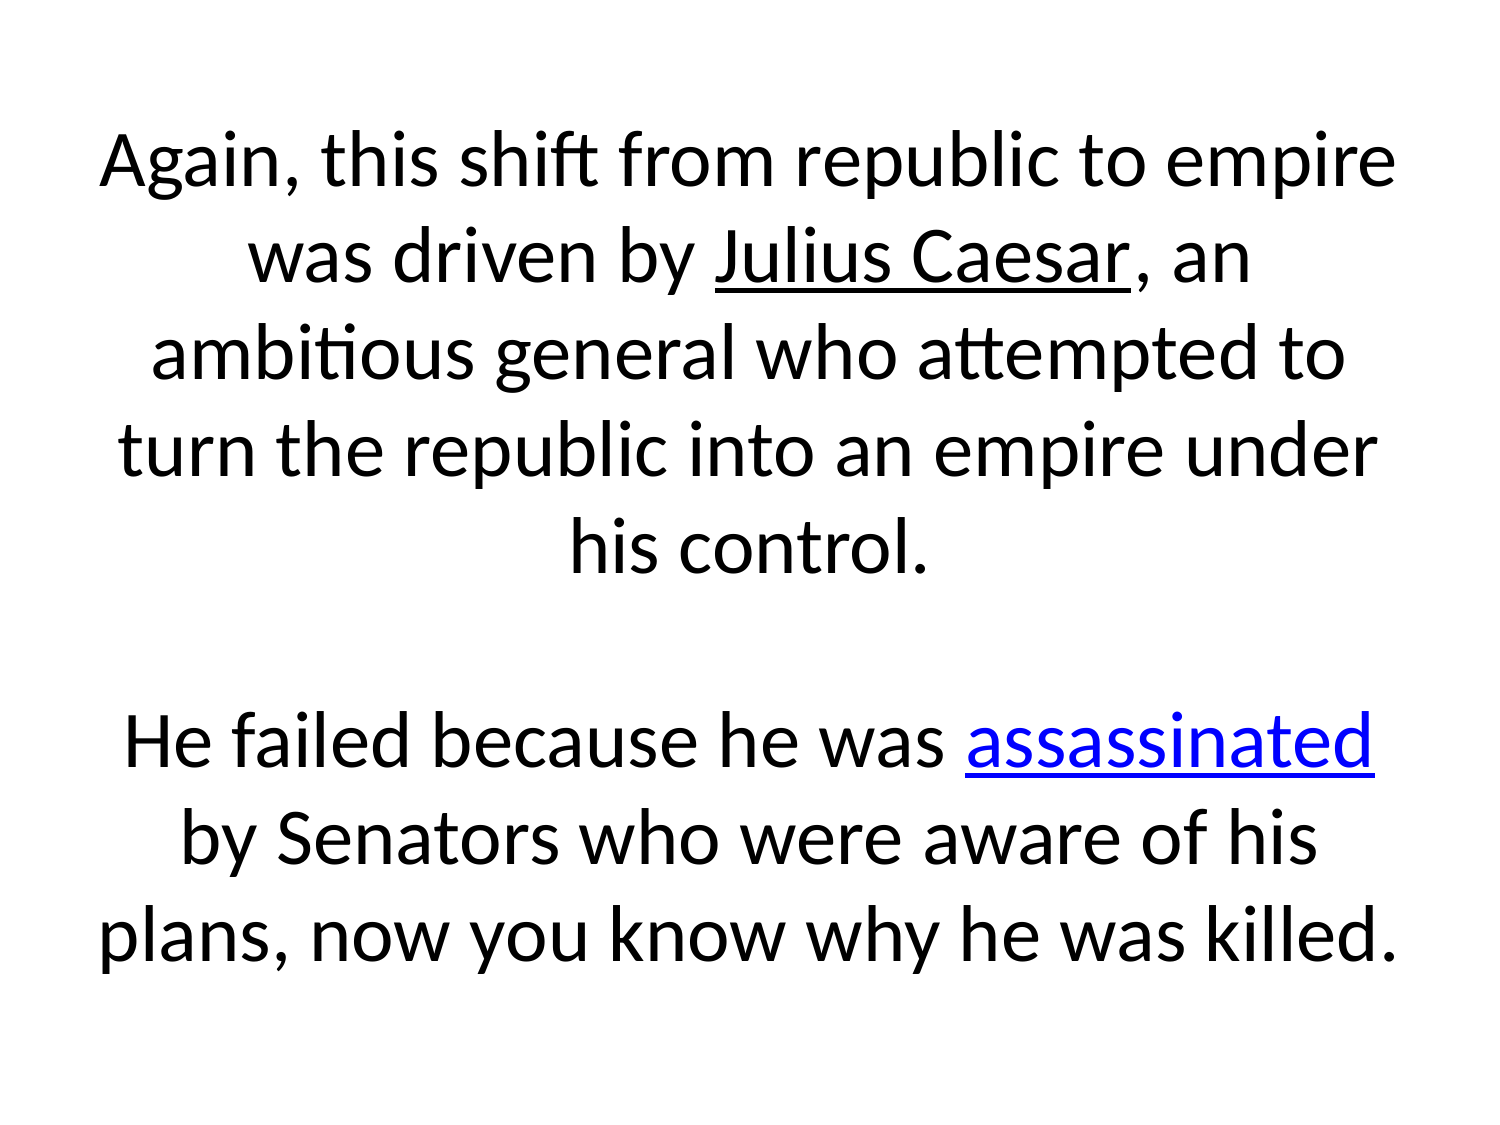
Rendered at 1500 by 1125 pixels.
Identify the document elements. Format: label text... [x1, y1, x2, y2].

title Again, this shift from republic to empire was driven by Julius Caesar, an ambitious general who attempted to turn the republic into an empire under his control. He failed because he was assassinated by Senators who were aware of his plans, now you know why he was killed. [74, 44, 1426, 1038]
